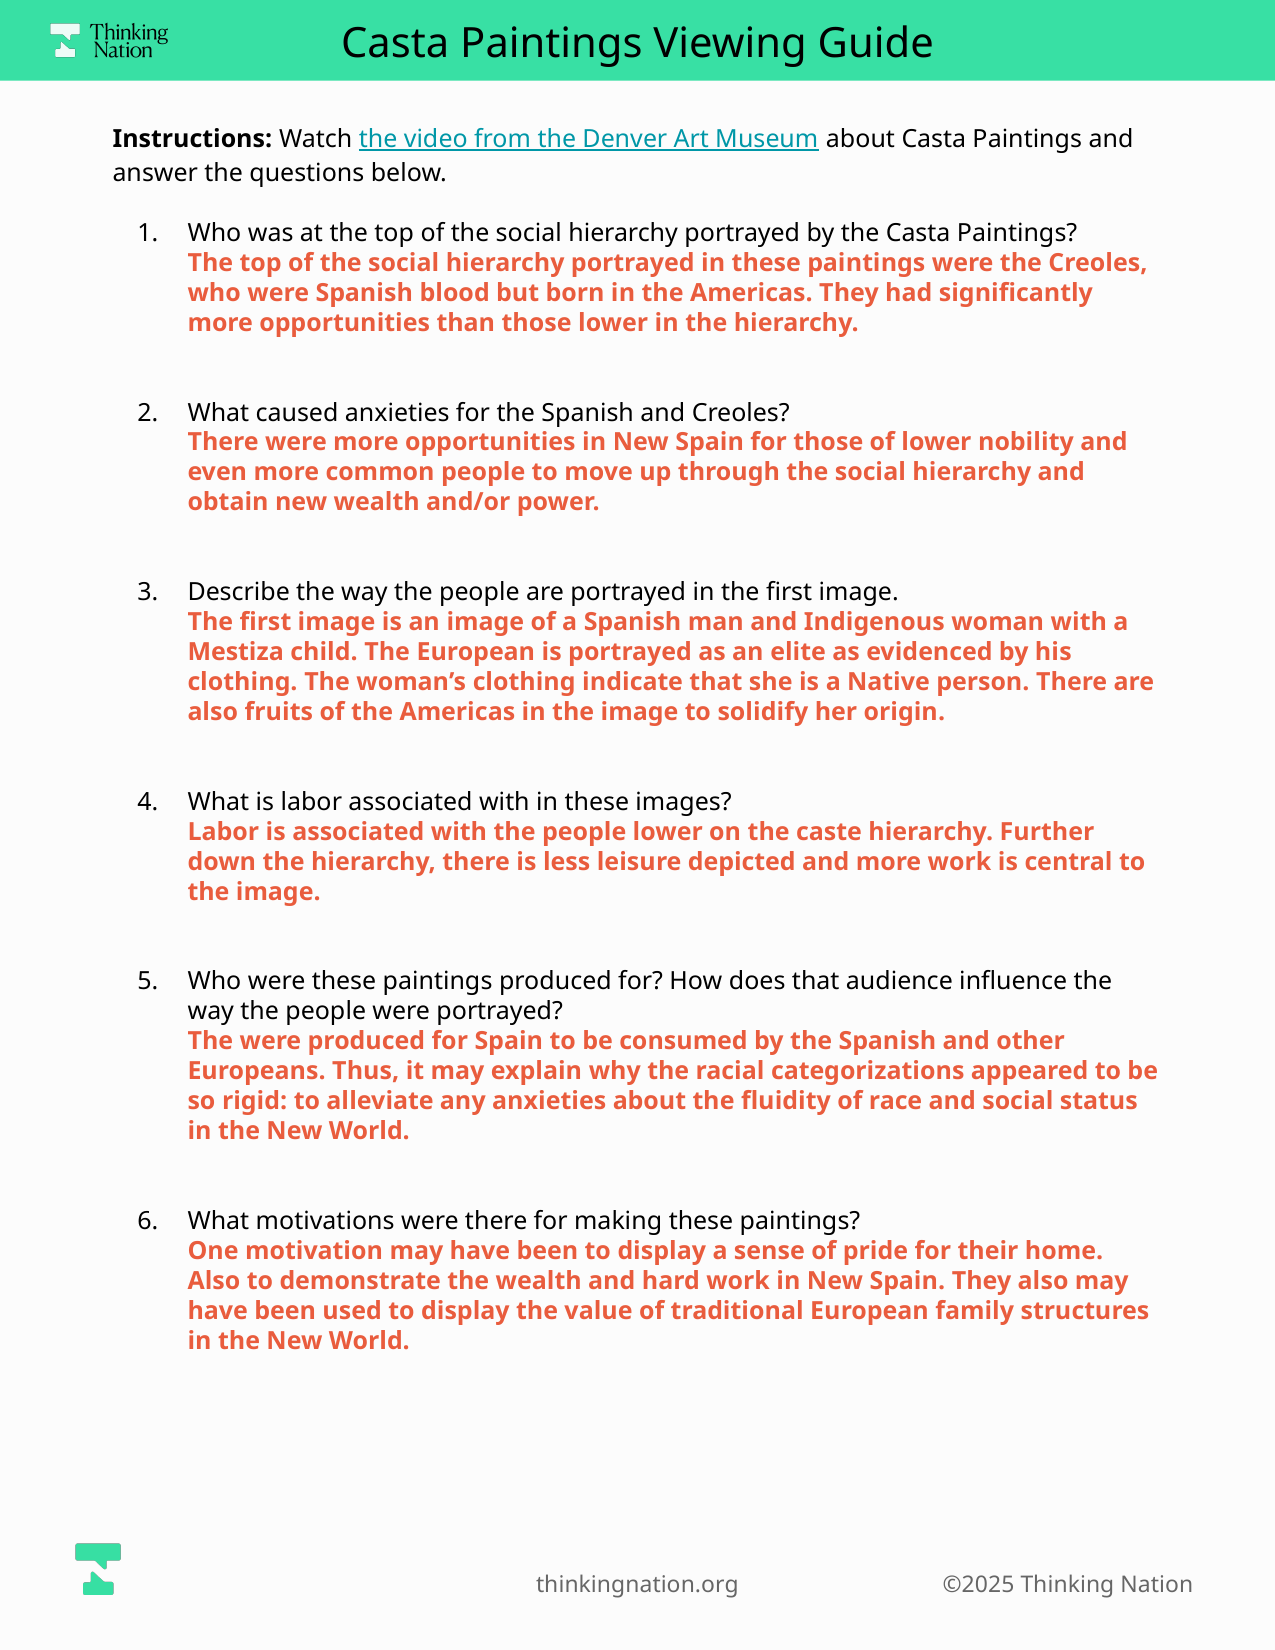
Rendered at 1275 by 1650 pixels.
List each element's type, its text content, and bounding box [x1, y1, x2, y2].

picture [36, 12, 172, 69]
text_box thinkingnation.org [486, 1553, 789, 1605]
text_box ©2025 Thinking Nation [907, 1553, 1210, 1605]
text_box Instructions: Watch the video from the Denver Art Museum about Casta Paintings and answer the questions below. Who was at the top of the social hierarchy portrayed by the Casta Paintings? The top of the social hierarchy portrayed in these paintings were the Creoles, who were Spanish blood but born in the Americas. They had significantly more opportunities than those lower in the hierarchy. What caused anxieties for the Spanish and Creoles? There were more opportunities in New Spain for those of lower nobility and even more common people to move up through the social hierarchy and obtain new wealth and/or power. Describe the way the people are portrayed in the first image. The first image is an image of a Spanish man and Indigenous woman with a Mestiza child. The European is portrayed as an elite as evidenced by his clothing. The woman’s clothing indicate that she is a Native person. There are also fruits of the Americas in the image to solidify her origin. What is labor associated with in these images? Labor is associated with the people lower on the caste hierarchy. Further down the hierarchy, there is less leisure depicted and more work is central to the image. Who were these paintings produced for? How does that audience influence the way the people were portrayed? The were produced for Spain to be consumed by the Spanish and other Europeans. Thus, it may explain why the racial categorizations appeared to be so rigid: to alleviate any anxieties about the fluidity of race and social status in the New World. What motivations were there for making these paintings? One motivation may have been to display a sense of pride for their home. Also to demonstrate the wealth and hard work in New Spain. They also may have been used to display the value of traditional European family structures in the New World. [97, 107, 1178, 1549]
text_box Casta Paintings Viewing Guide [0, 0, 1275, 81]
picture [62, 1533, 134, 1605]
